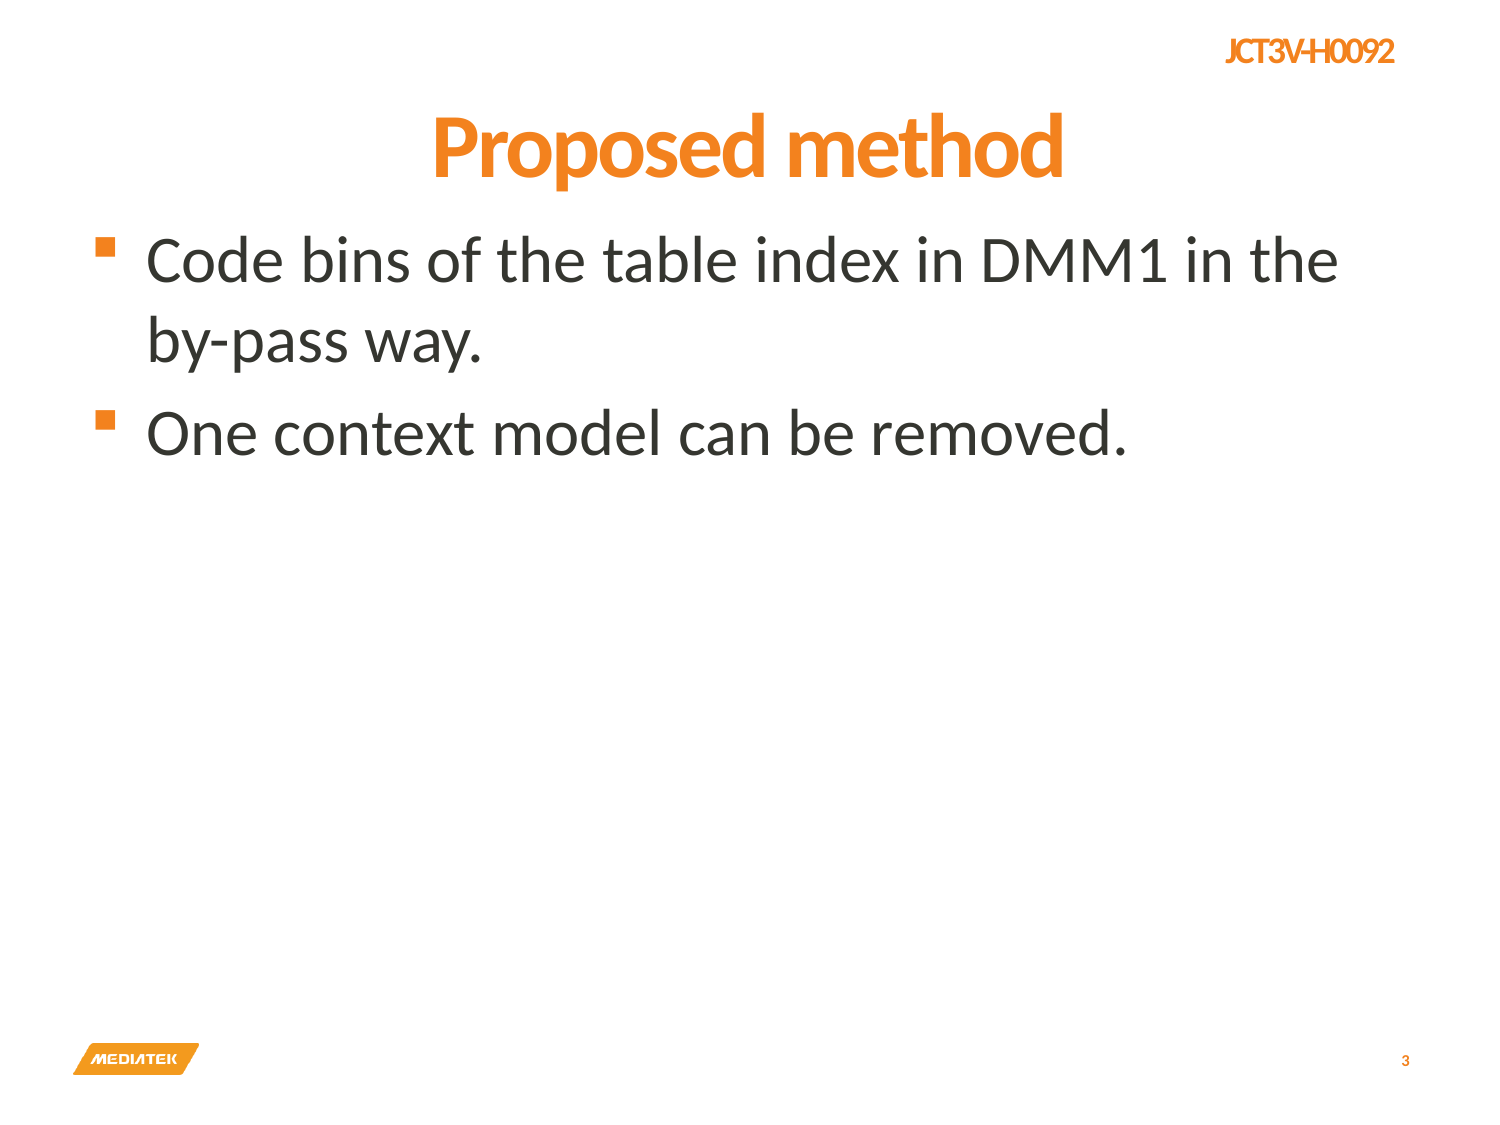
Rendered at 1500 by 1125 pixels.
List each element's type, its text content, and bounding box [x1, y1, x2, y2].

list Code bins of the table index in DMM1 in the by-pass way. One context model can be removed. [75, 208, 1425, 990]
picture [73, 1043, 199, 1075]
slide_number 3 [1251, 1029, 1425, 1090]
title Proposed method [75, 99, 1425, 208]
